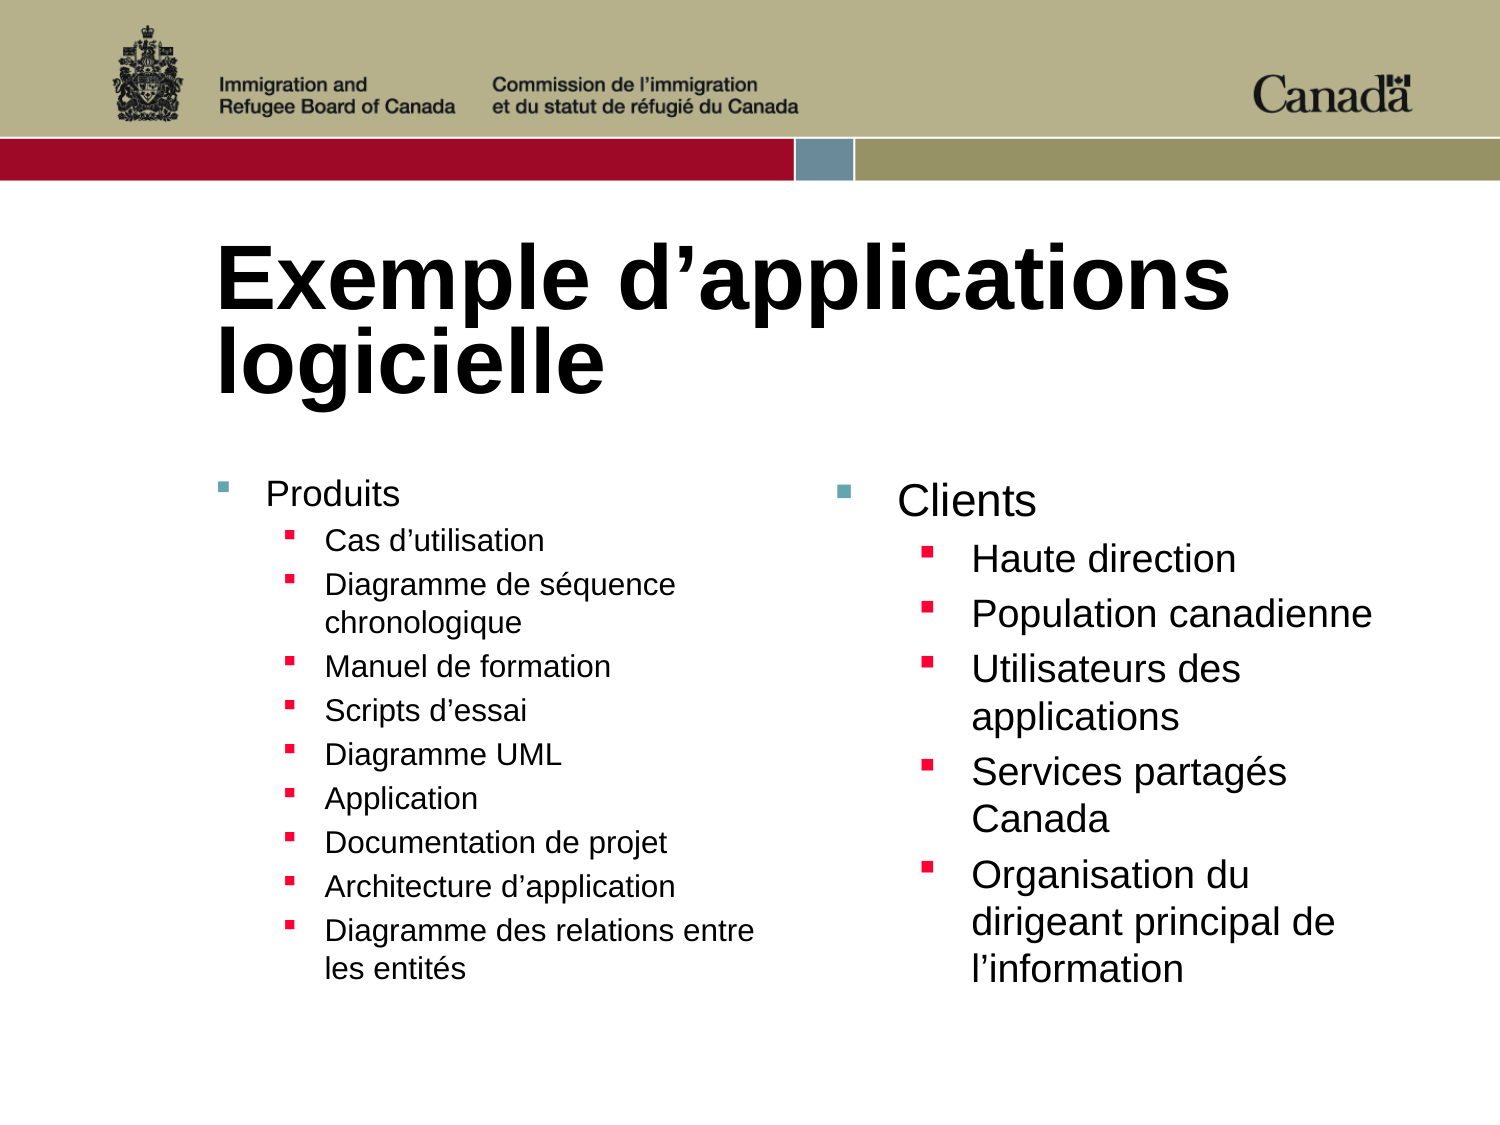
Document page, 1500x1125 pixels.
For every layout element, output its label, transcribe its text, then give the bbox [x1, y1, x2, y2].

list Clients Haute direction Population canadienne Utilisateurs des applications Services partagés Canada Organisation du dirigeant principal de l’information [818, 462, 1413, 1000]
picture [0, 0, 1500, 1125]
list Produits Cas d’utilisation Diagramme de séquence chronologique Manuel de formation Scripts d’essai Diagramme UML Application Documentation de projet Architecture d’application Diagramme des relations entre les entités [200, 462, 794, 1000]
title Exemple d’applications logicielle [200, 237, 1413, 425]
